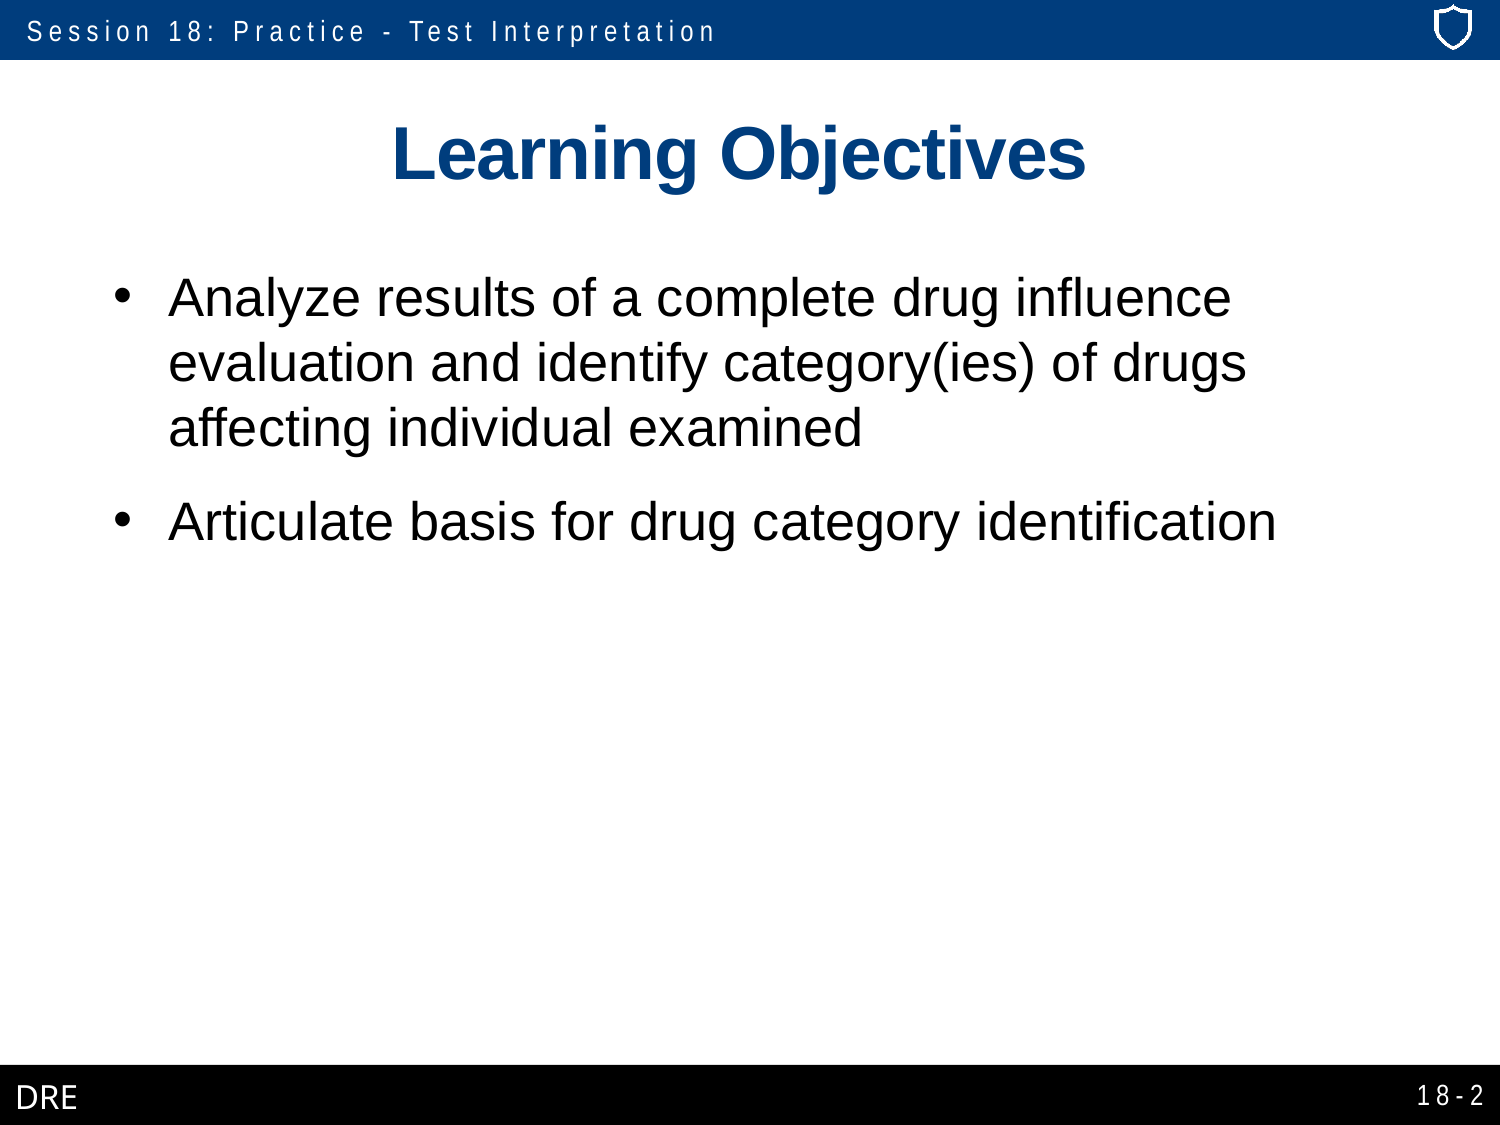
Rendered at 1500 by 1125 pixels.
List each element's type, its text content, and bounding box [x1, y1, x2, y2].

slide_number 18-2 [1218, 1063, 1499, 1124]
title Learning Objectives [75, 75, 1425, 225]
list Analyze results of a complete drug influence evaluation and identify category(ies) of drugs affecting individual examined Articulate basis for drug category identification [75, 254, 1425, 1005]
picture [1434, 4, 1472, 50]
